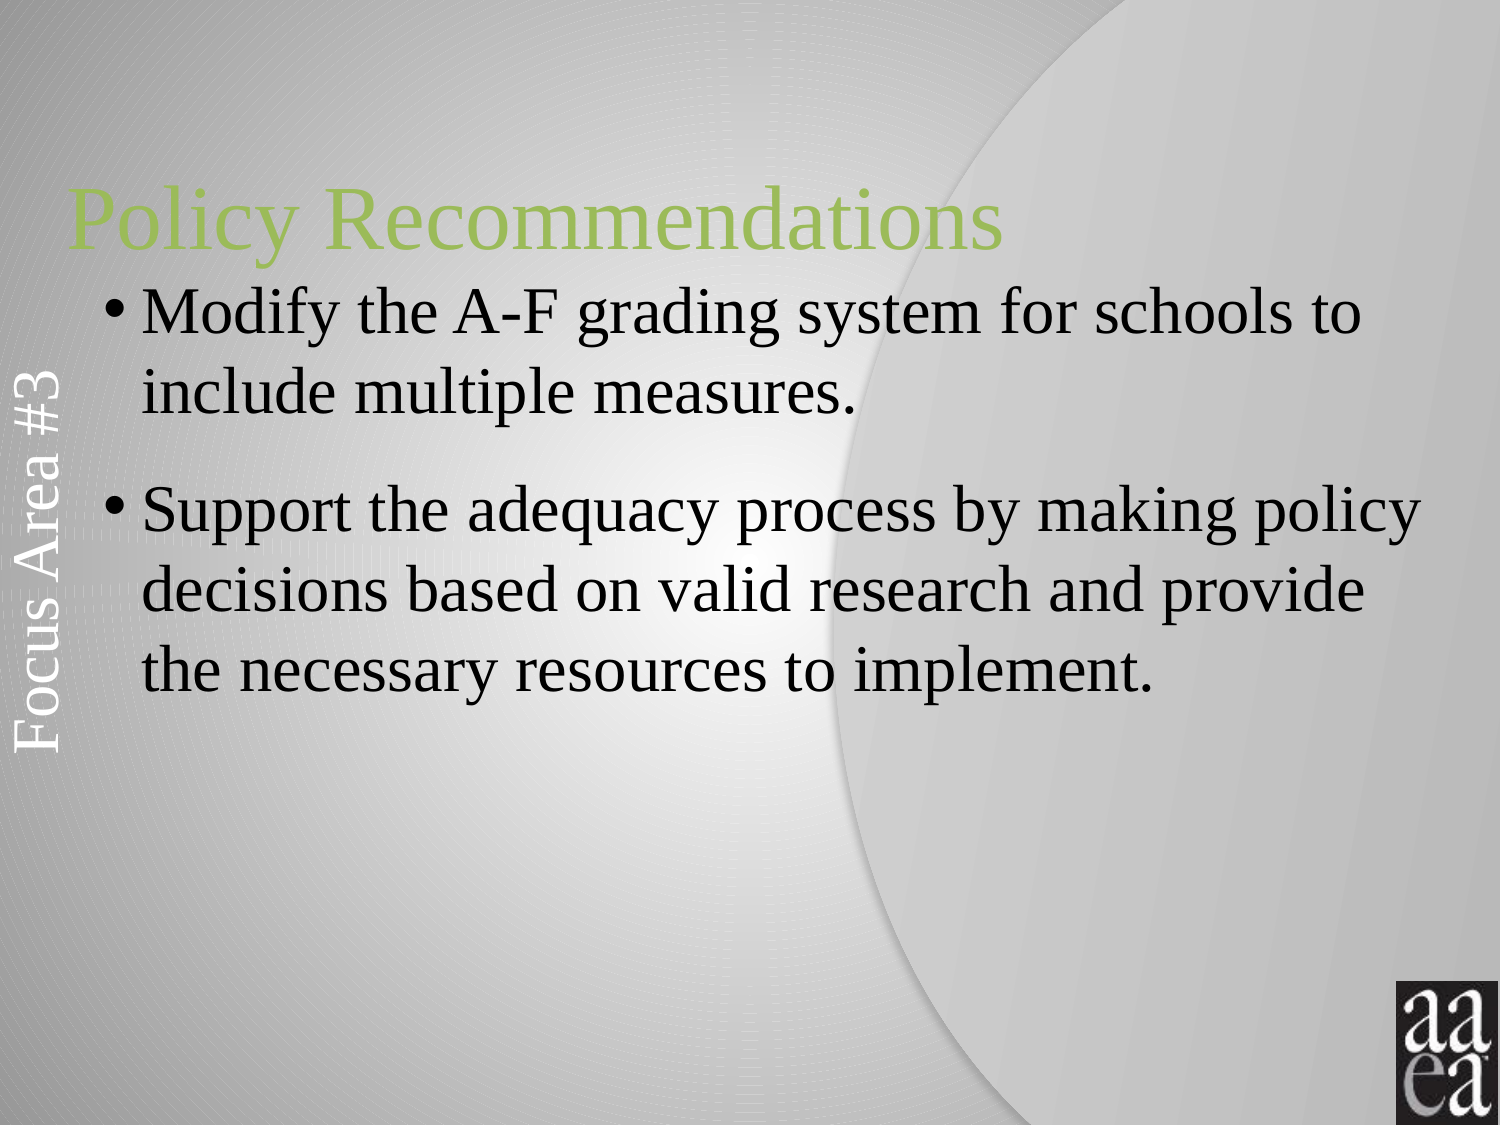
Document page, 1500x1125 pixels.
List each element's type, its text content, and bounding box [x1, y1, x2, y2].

title Policy Recommendations [77, 143, 1449, 238]
list Modify the A-F grading system for schools to include multiple measures. Support the adequacy process by making policy decisions based on valid research and provide the necessary resources to implement. [51, 252, 1449, 1000]
text_box Focus Area #3 [0, 140, 77, 985]
picture [1396, 981, 1498, 1125]
